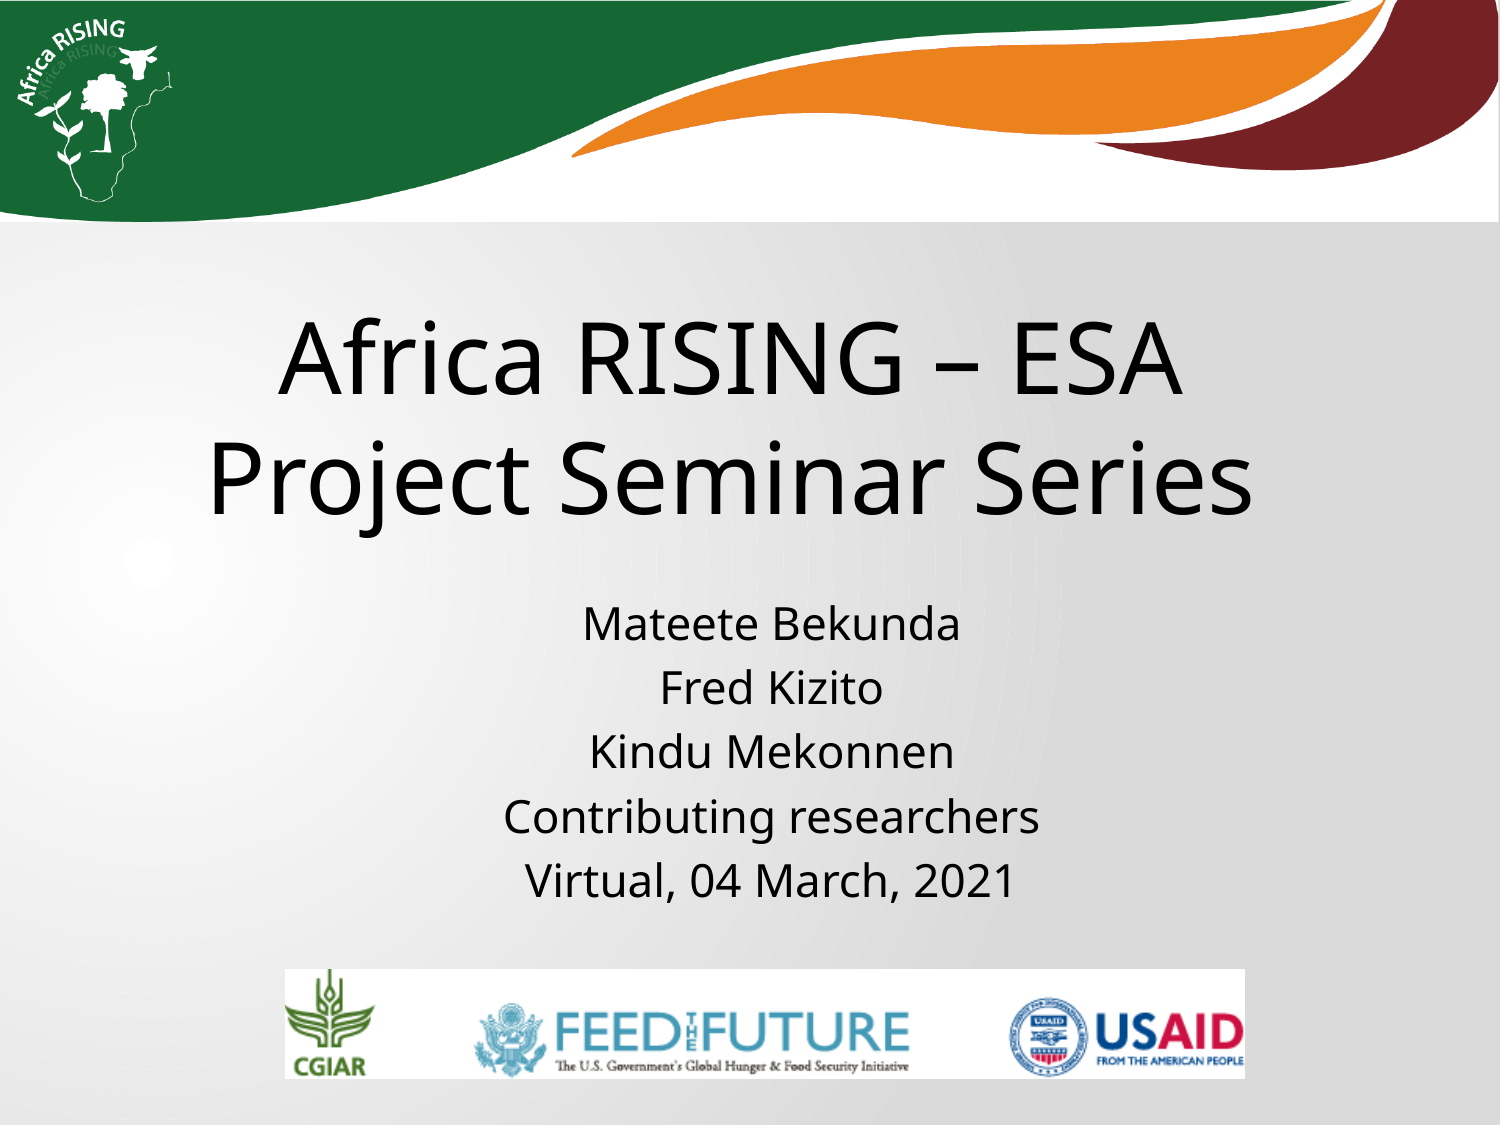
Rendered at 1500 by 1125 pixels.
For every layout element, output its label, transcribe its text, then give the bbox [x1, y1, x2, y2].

list Mateete Bekunda Fred Kizito Kindu Mekonnen Contributing researchers Virtual, 04 March, 2021 [387, 587, 1138, 788]
list Africa RISING – ESA Project Seminar Series [137, 287, 1307, 475]
picture [0, 0, 1499, 222]
picture [285, 969, 1245, 1079]
